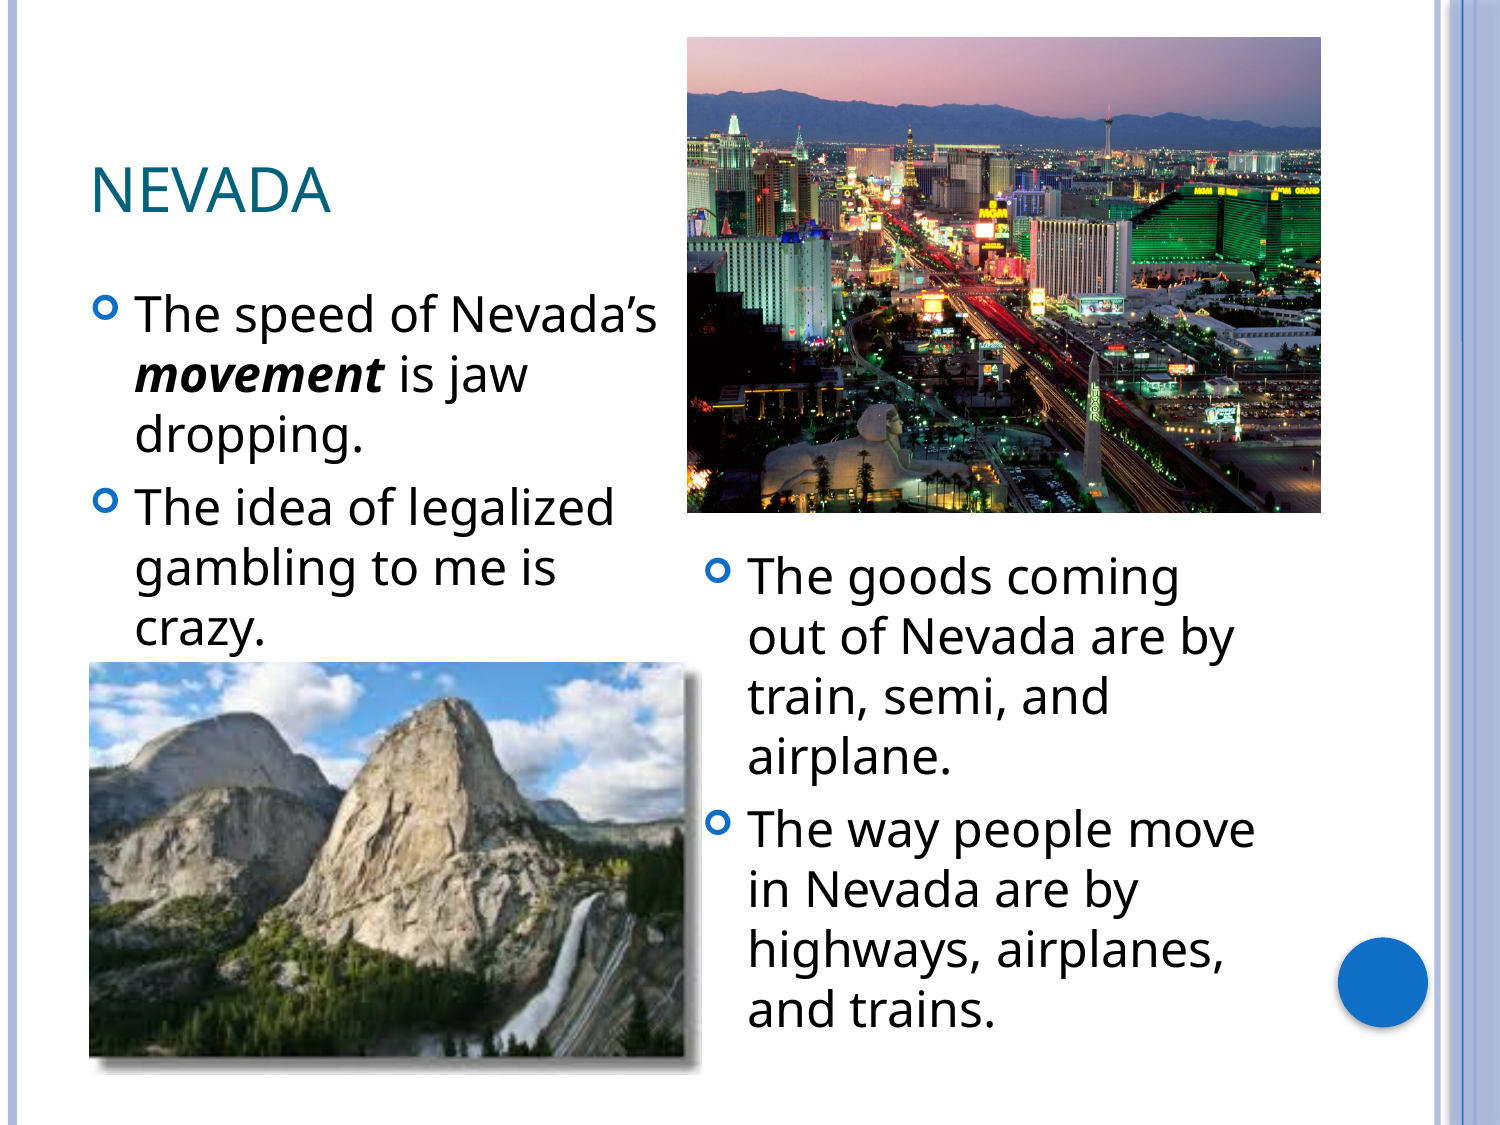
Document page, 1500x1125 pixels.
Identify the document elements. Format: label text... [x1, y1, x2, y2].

picture [88, 661, 702, 1076]
title Nevada [75, 45, 681, 233]
list The speed of Nevada’s movement is jaw dropping. The idea of legalized gambling to me is crazy. [75, 275, 675, 675]
picture [686, 36, 1322, 513]
list The goods coming out of Nevada are by train, semi, and airplane. The way people move in Nevada are by highways, airplanes, and trains. [687, 537, 1288, 1063]
